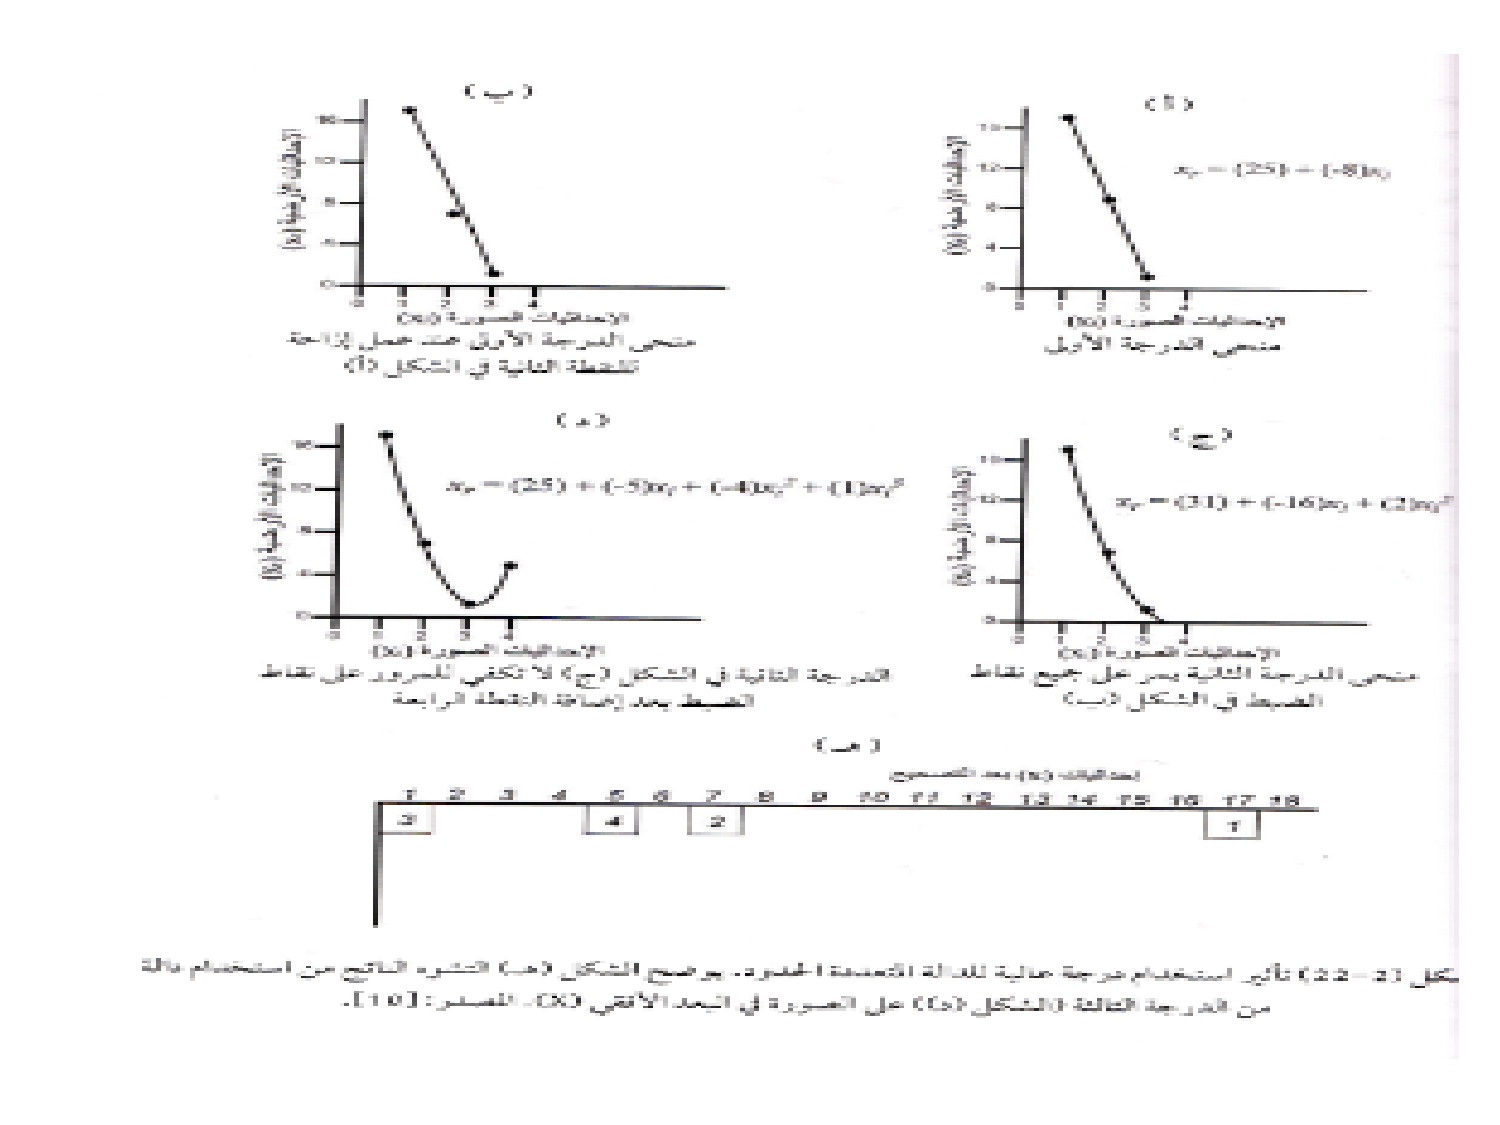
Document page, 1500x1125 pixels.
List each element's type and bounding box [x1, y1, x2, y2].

picture [41, 54, 1459, 1059]
